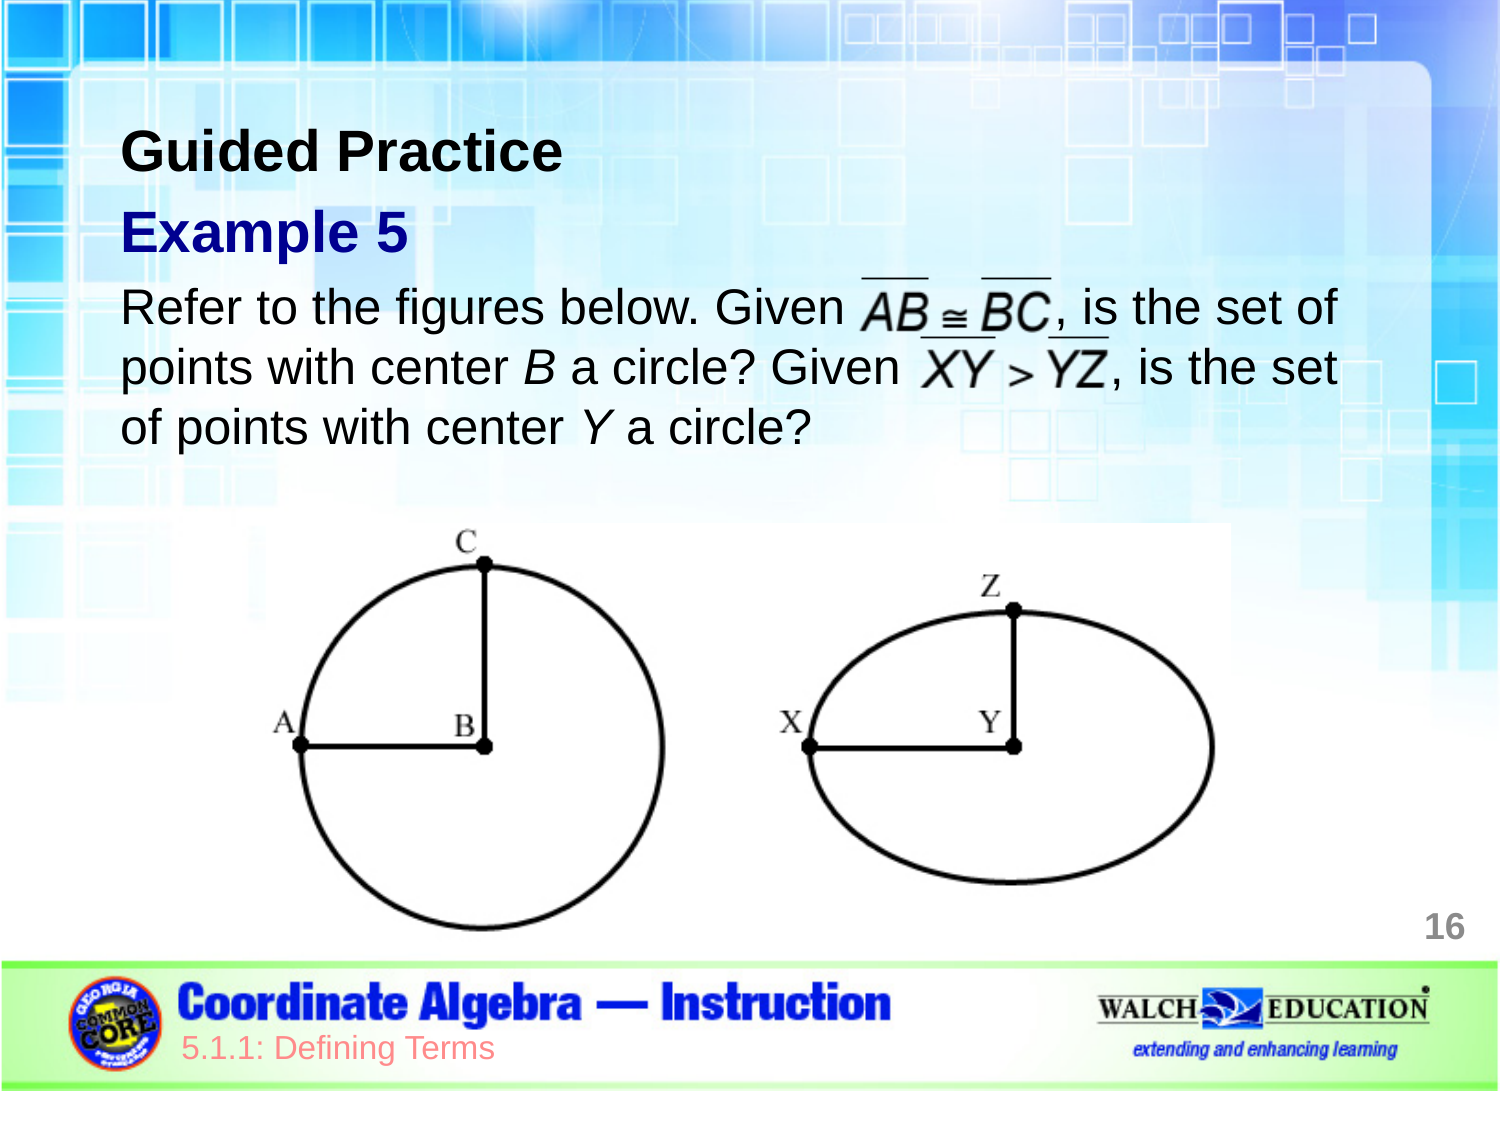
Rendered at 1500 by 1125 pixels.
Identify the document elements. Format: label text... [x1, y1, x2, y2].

slide_number 16 [1361, 901, 1481, 949]
subtitle Guided Practice Example 5 Refer to the figures below. Given , is the set of points with center B a circle? Given , is the set of points with center Y a circle? [105, 105, 1394, 949]
picture [1, 0, 1500, 1091]
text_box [916, 332, 1111, 392]
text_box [857, 273, 1052, 335]
footer 5.1.1: Defining Terms [166, 1024, 1080, 1069]
